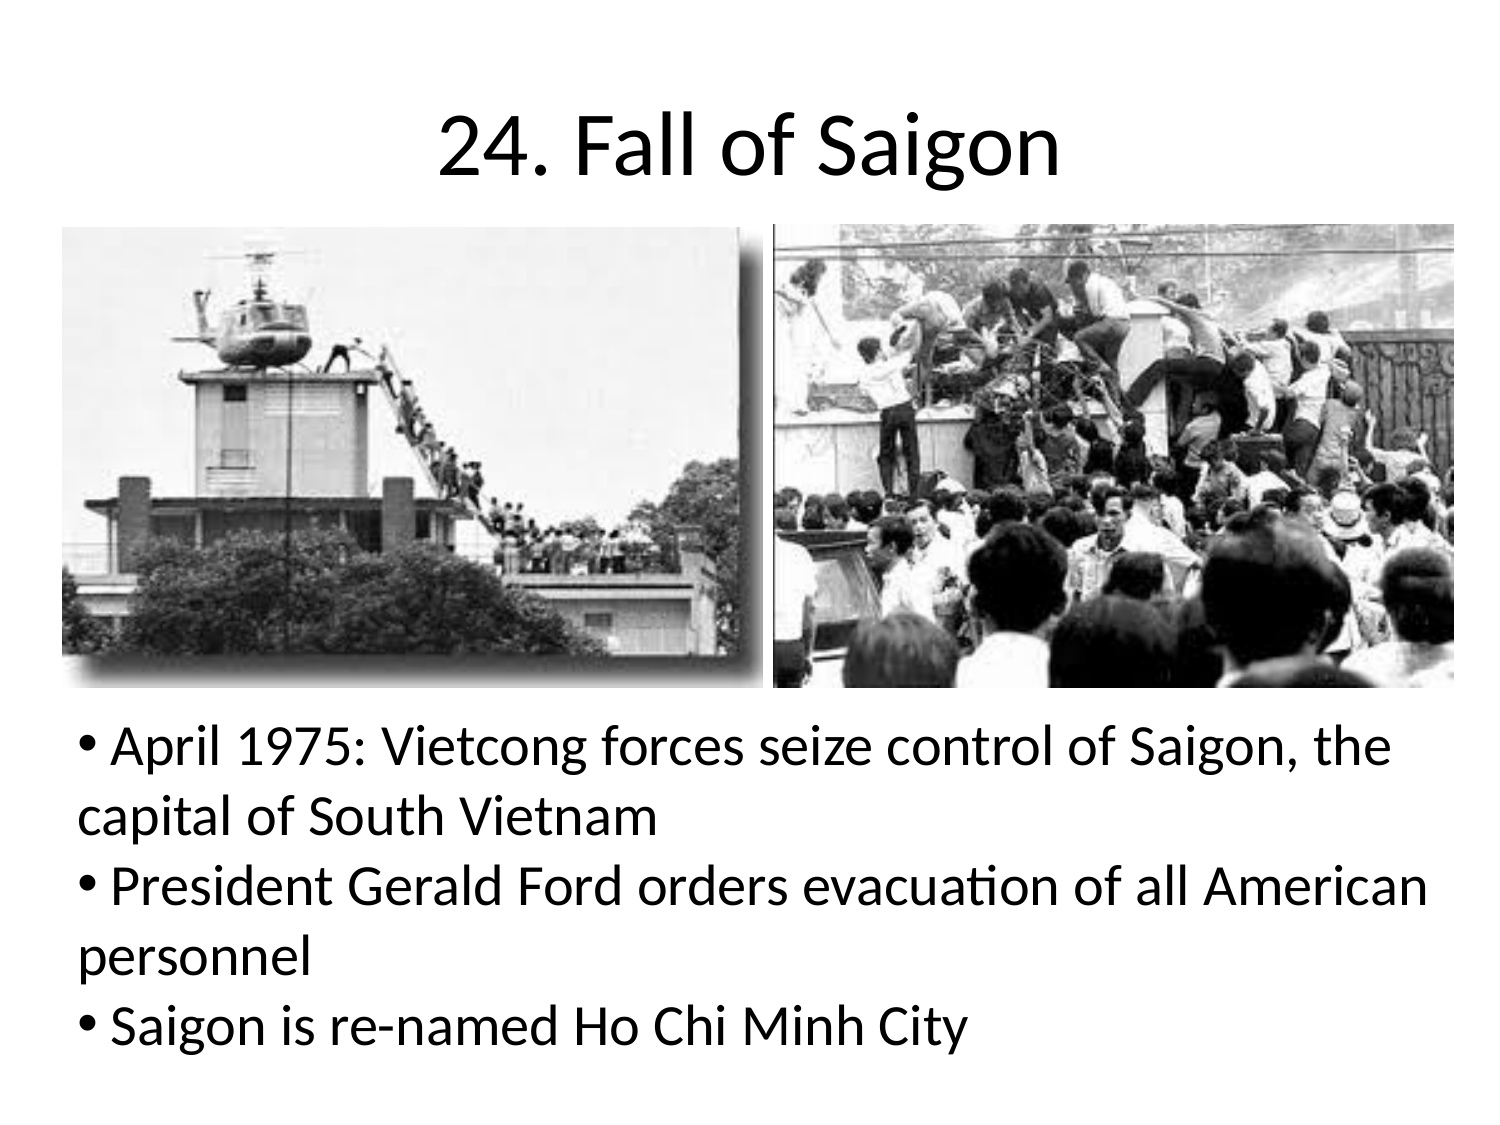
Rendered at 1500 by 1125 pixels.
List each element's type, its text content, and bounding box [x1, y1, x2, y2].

title 24. Fall of Saigon [75, 45, 1425, 232]
picture [773, 224, 1454, 688]
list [61, 227, 763, 688]
text_box April 1975: Vietcong forces seize control of Saigon, the capital of South Vietnam President Gerald Ford orders evacuation of all American personnel Saigon is re-named Ho Chi Minh City [62, 699, 1463, 1065]
